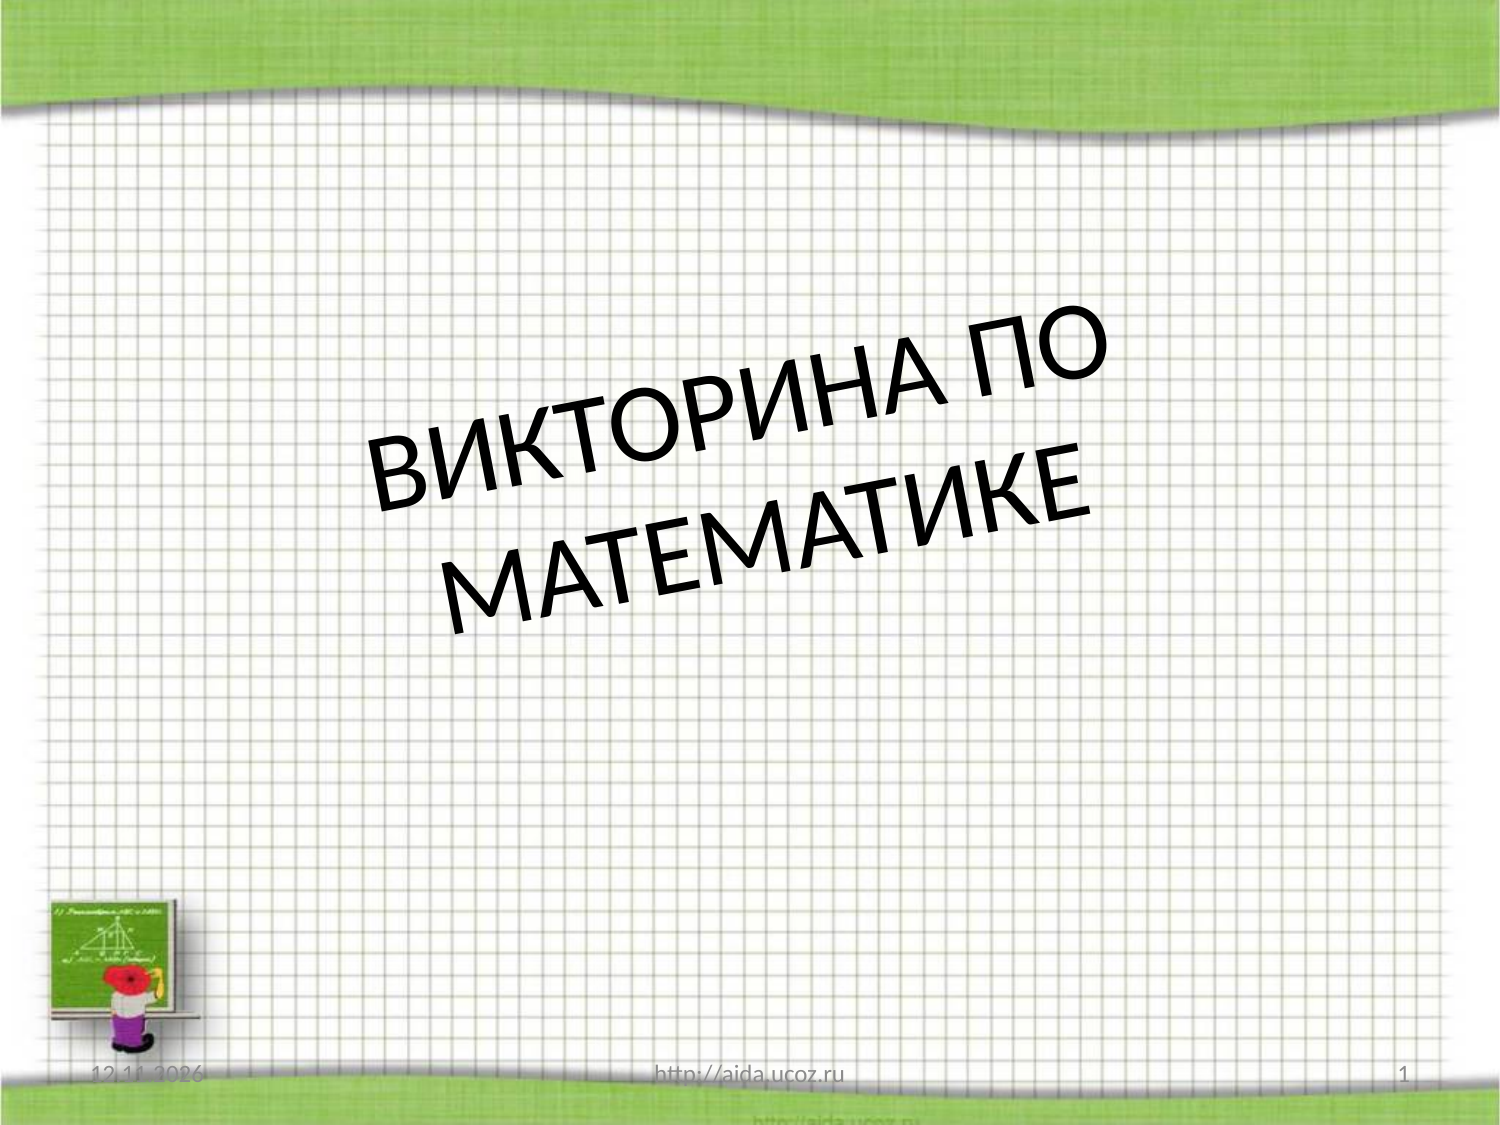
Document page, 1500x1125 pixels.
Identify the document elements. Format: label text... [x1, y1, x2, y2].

footer http://aida.ucoz.ru [512, 1042, 988, 1103]
slide_number 1 [1074, 1042, 1425, 1103]
picture [0, 0, 1500, 1125]
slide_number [75, 1042, 425, 1103]
title ВИКТОРИНА ПО МАТЕМАТИКЕ [100, 220, 1400, 709]
